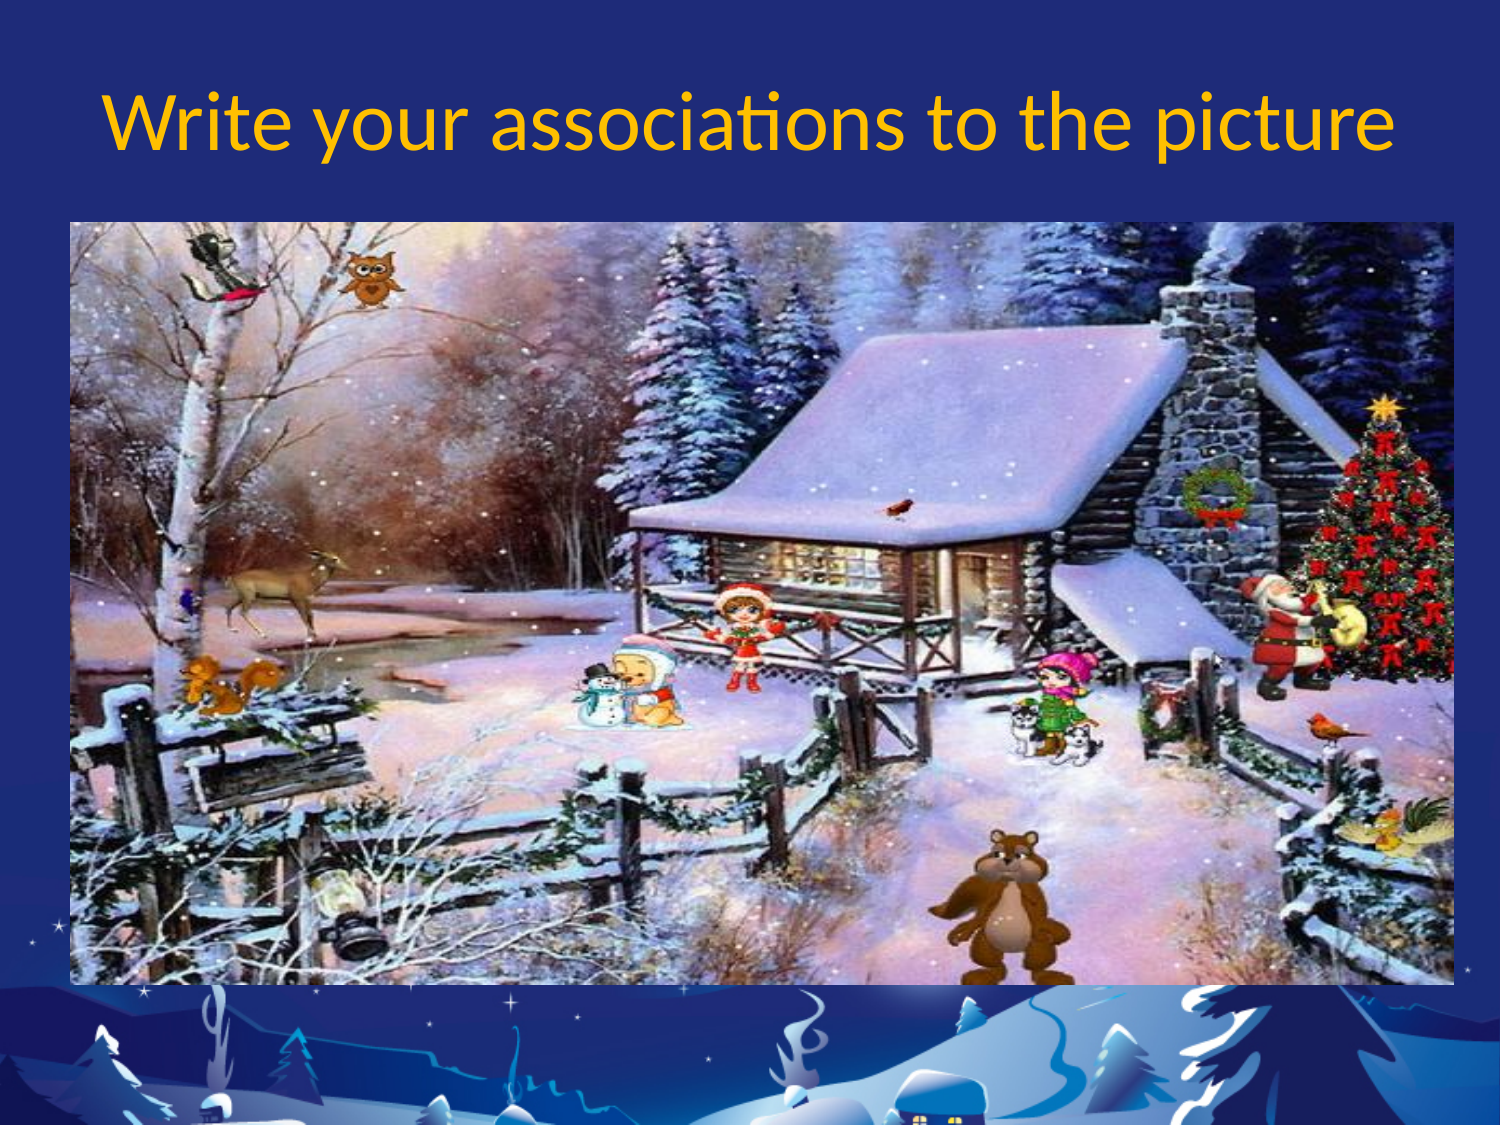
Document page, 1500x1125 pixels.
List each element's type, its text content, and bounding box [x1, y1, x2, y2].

title Write your associations to the picture [75, 45, 1425, 188]
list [70, 222, 1454, 985]
picture [0, 0, 1500, 1125]
